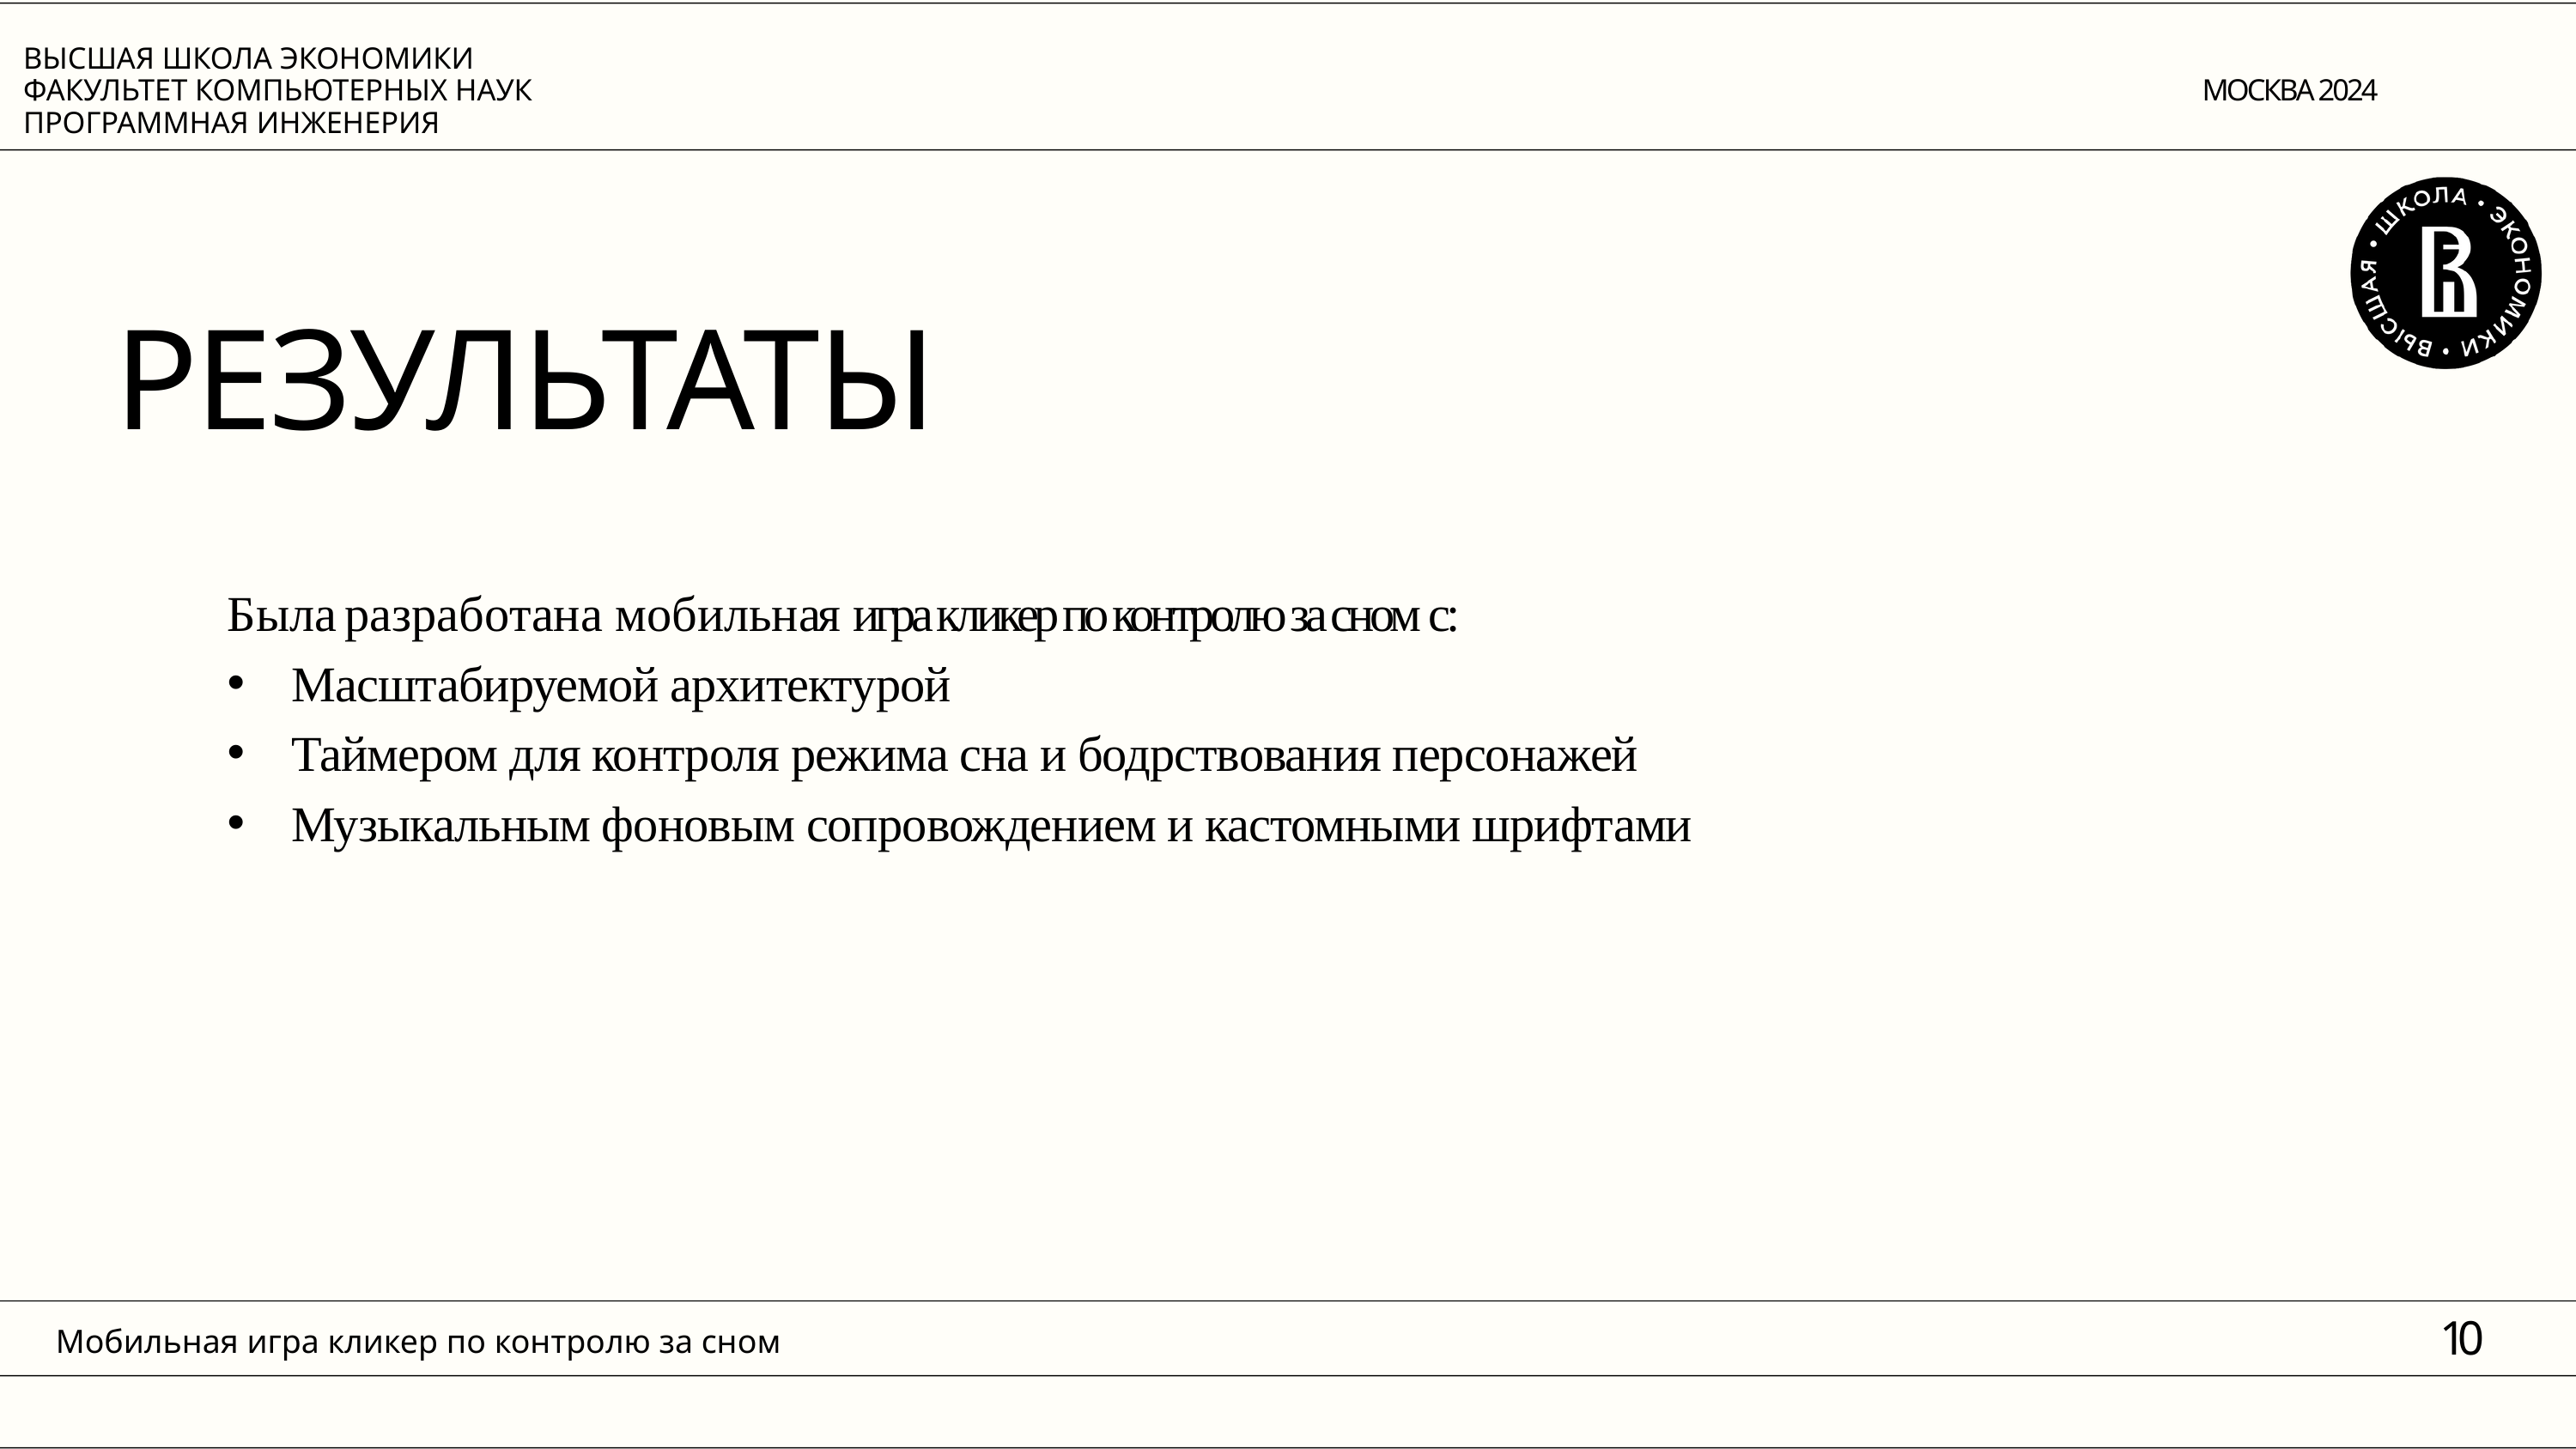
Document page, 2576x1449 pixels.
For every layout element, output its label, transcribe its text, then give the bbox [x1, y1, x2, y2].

text_box Мобильная игра кликер по контролю за сном [42, 1314, 951, 1405]
picture [2320, 150, 2576, 391]
text_box РЕЗУЛЬТАТЫ [112, 288, 968, 458]
text_box МОСКВА 2024 [2200, 70, 2490, 107]
text_box 10 [2434, 1315, 2500, 1364]
text_box Была разработана мобильная игра кликер по контролю за сном c: Масштабируемой архитектурой Таймером для контроля режима сна и бодрствования персонажей Музыкальным фоновым сопровождением и кастомными шрифтами [225, 571, 1879, 852]
text_box ВЫСШАЯ ШКОЛА ЭКОНОМИКИ ФАКУЛЬТЕТ КОМПЬЮТЕРНЫХ НАУК ПРОГРАММНАЯ ИНЖЕНЕРИЯ [21, 42, 1355, 172]
